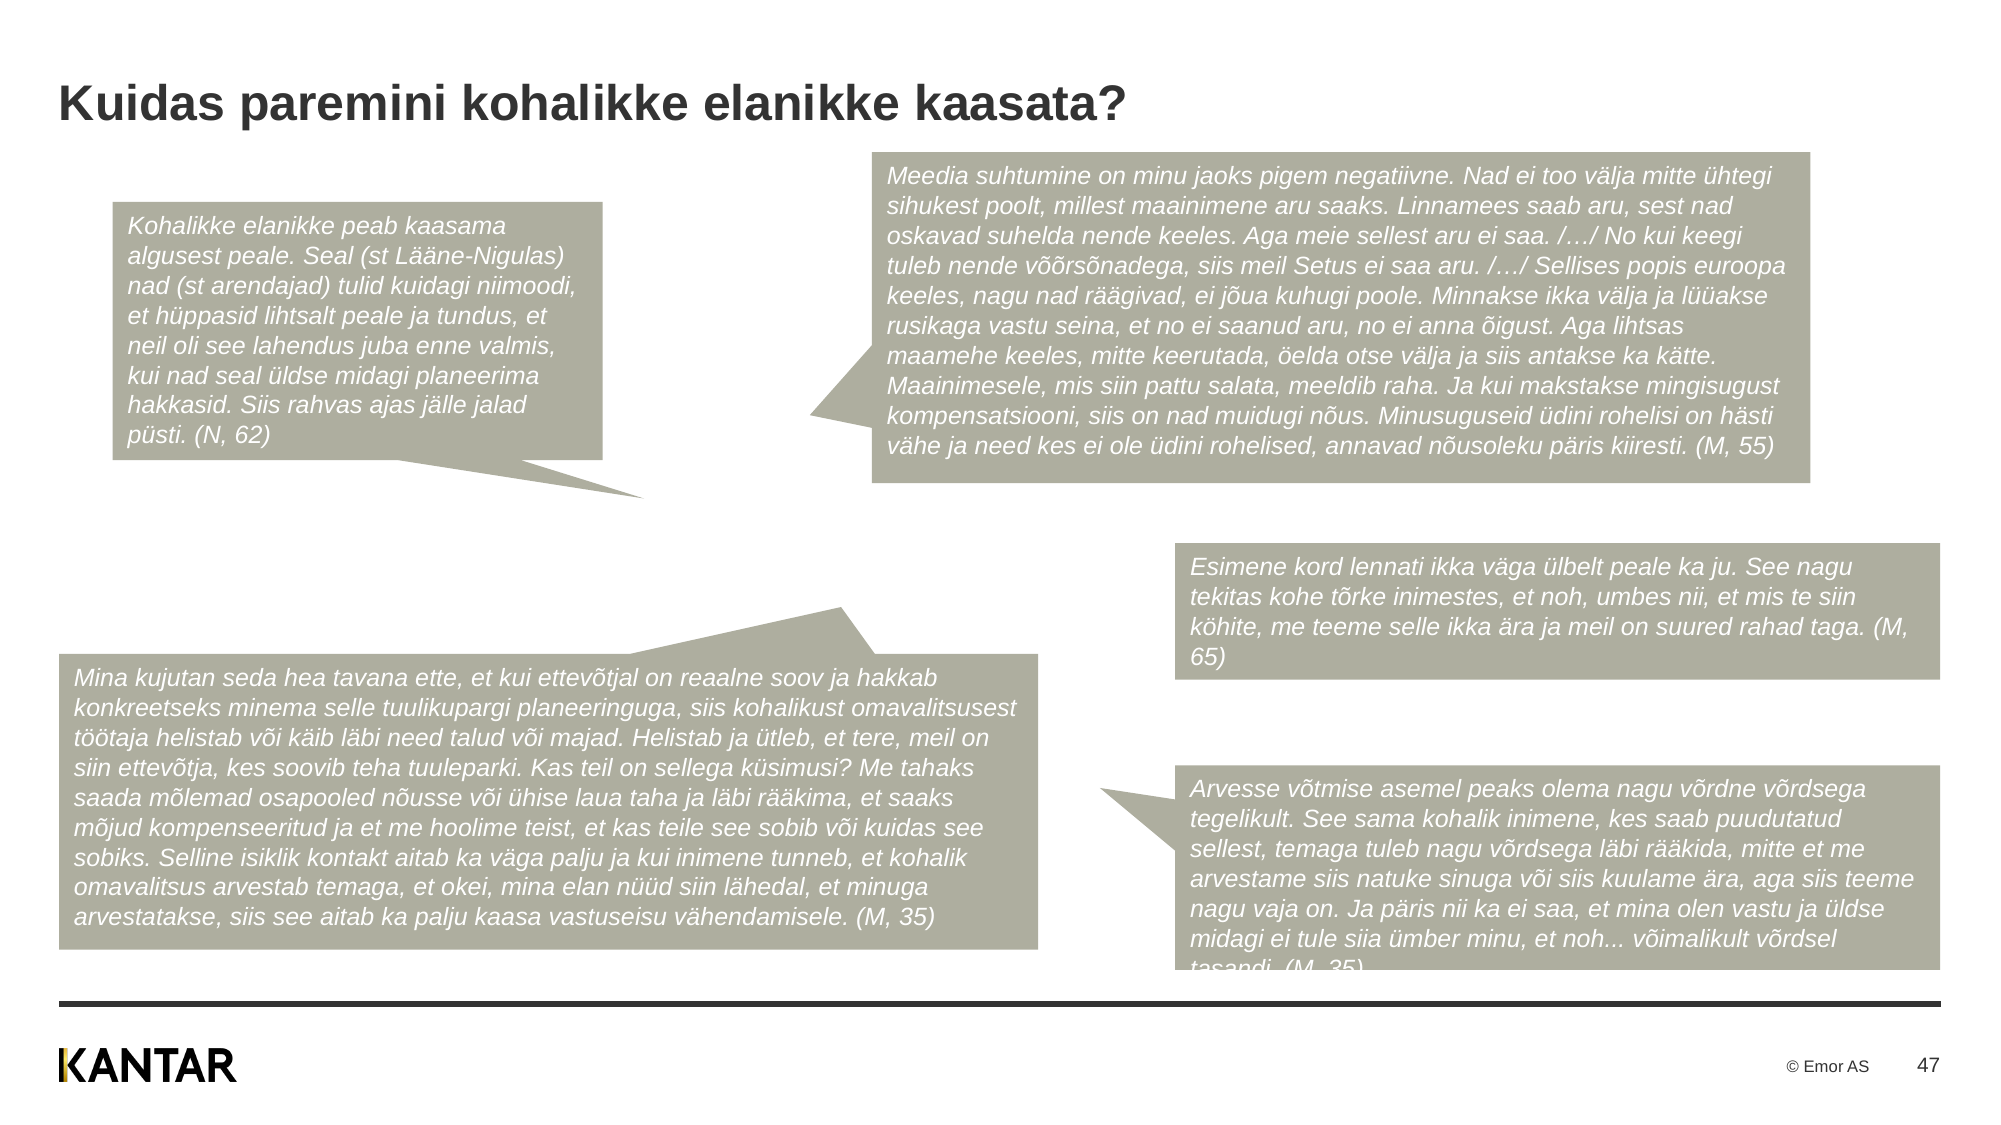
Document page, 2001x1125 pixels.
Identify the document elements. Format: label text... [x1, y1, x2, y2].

text_box Meedia suhtumine on minu jaoks pigem negatiivne. Nad ei too välja mitte ühtegi sihukest poolt, millest maainimene aru saaks. Linnamees saab aru, sest nad oskavad suhelda nende keeles. Aga meie sellest aru ei saa. /…/ No kui keegi tuleb nende võõrsõnadega, siis meil Setus ei saa aru. /…/ Sellises popis euroopa keeles, nagu nad räägivad, ei jõua kuhugi poole. Minnakse ikka välja ja lüüakse rusikaga vastu seina, et no ei saanud aru, no ei anna õigust. Aga lihtsas maamehe keeles, mitte keerutada, öelda otse välja ja siis antakse ka kätte. Maainimesele, mis siin pattu salata, meeldib raha. Ja kui makstakse mingisugust kompensatsiooni, siis on nad muidugi nõus. Minusuguseid üdini rohelisi on hästi vähe ja need kes ei ole üdini rohelised, annavad nõusoleku päris kiiresti. (M, 55) [807, 151, 1812, 485]
list Esimene kord lennati ikka väga ülbelt peale ka ju. See nagu tekitas kohe tõrke inimestes, et noh, umbes nii, et mis te siin köhite, me teeme selle ikka ära ja meil on suured rahad taga. (M, 65) [1174, 542, 1941, 681]
title Kuidas paremini kohalikke elanikke kaasata? [59, 70, 1941, 137]
slide_number 47 [1780, 1048, 1941, 1081]
text_box Arvesse võtmise asemel peaks olema nagu võrdne võrdsega tegelikult. See sama kohalik inimene, kes saab puudutatud sellest, temaga tuleb nagu võrdsega läbi rääkida, mitte et me arvestame siis natuke sinuga või siis kuulame ära, aga siis teeme nagu vaja on. Ja päris nii ka ei saa, et mina olen vastu ja üldse midagi ei tule siia ümber minu, et noh... võimalikult võrdsel tasandi. (M, 35) [1096, 764, 1942, 971]
text_box Mina kujutan seda hea tavana ette, et kui ettevõtjal on reaalne soov ja hakkab konkreetseks minema selle tuulikupargi planeeringuga, siis kohalikust omavalitsusest töötaja helistab või käib läbi need talud või majad. Helistab ja ütleb, et tere, meil on siin ettevõtja, kes soovib teha tuuleparki. Kas teil on sellega küsimusi? Me tahaks saada mõlemad osapooled nõusse või ühise laua taha ja läbi rääkima, et saaks mõjud kompenseeritud ja et me hoolime teist, et kas teile see sobib või kuidas see sobiks. Selline isiklik kontakt aitab ka väga palju ja kui inimene tunneb, et kohalik omavalitsus arvestab temaga, et okei, mina elan nüüd siin lähedal, et minuga arvestatakse, siis see aitab ka palju kaasa vastuseisu vähendamisele. (M, 35) [58, 605, 1040, 951]
text_box Kohalikke elanikke peab kaasama algusest peale. Seal (st Lääne-Nigulas) nad (st arendajad) tulid kuidagi niimoodi, et hüppasid lihtsalt peale ja tundus, et neil oli see lahendus juba enne valmis, kui nad seal üldse midagi planeerima hakkasid. Siis rahvas ajas jälle jalad püsti. (N, 62) [111, 200, 645, 500]
picture [59, 1048, 237, 1082]
